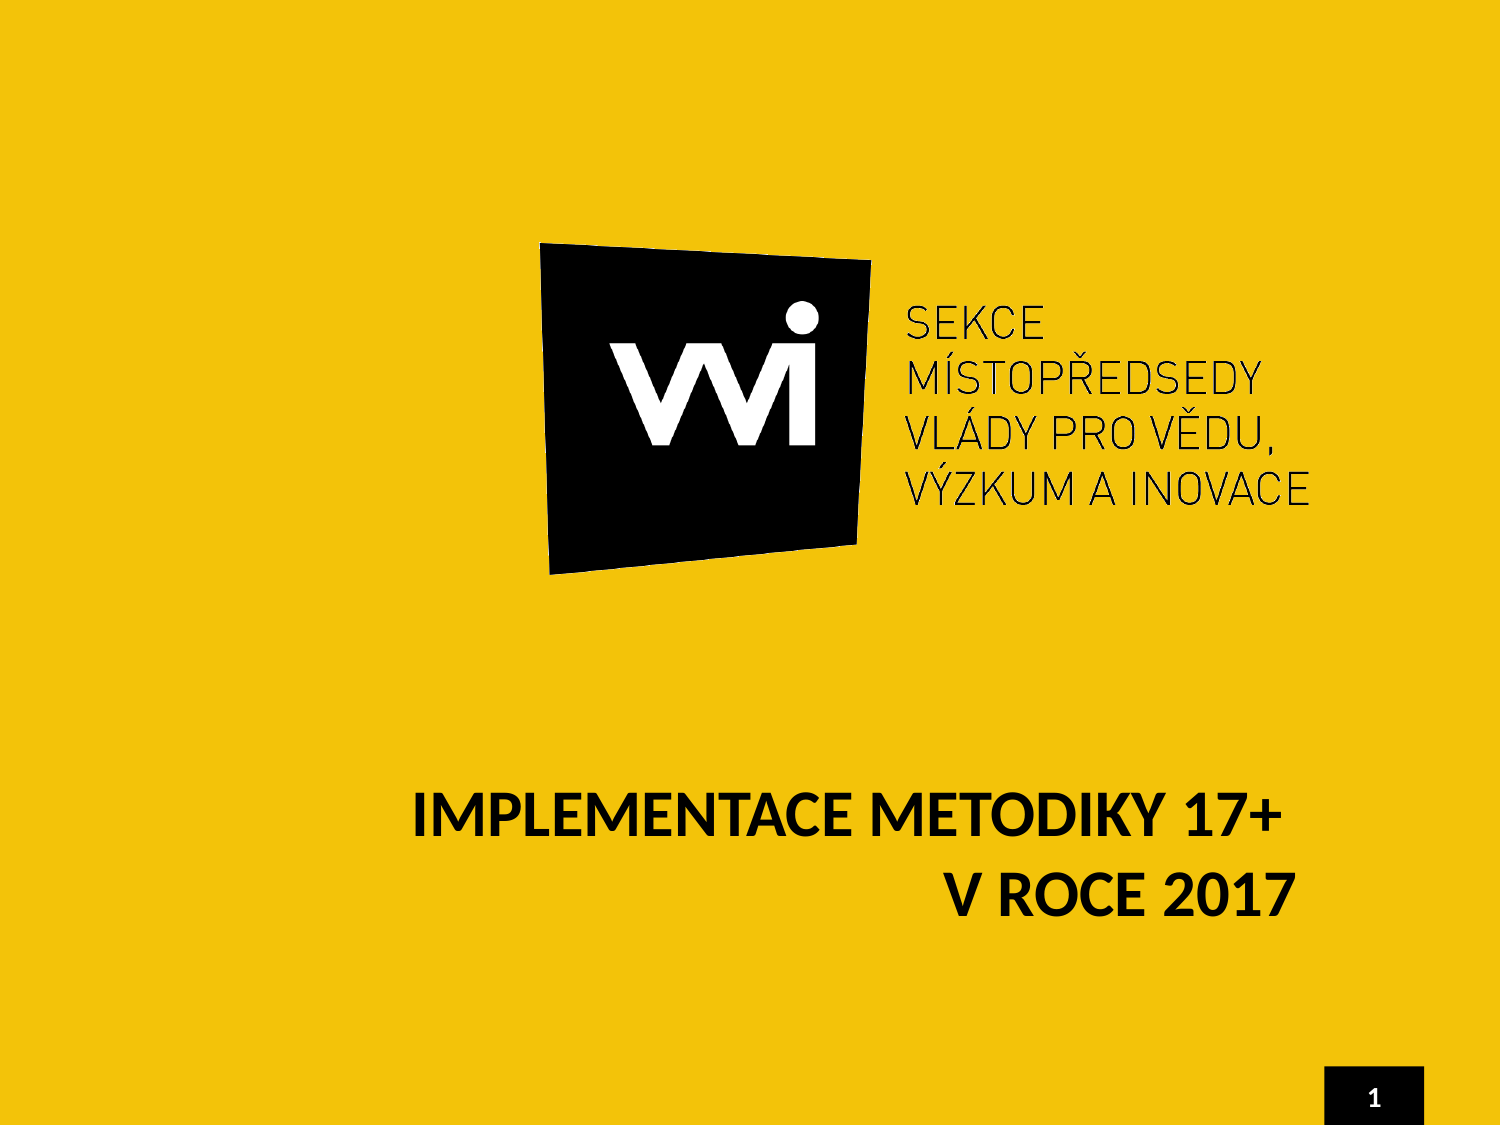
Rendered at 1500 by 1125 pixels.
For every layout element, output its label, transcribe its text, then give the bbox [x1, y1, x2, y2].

picture [539, 242, 1309, 575]
title IMPLEMENTACE METODIKY 17+ V ROCE 2017 [253, 738, 1313, 938]
